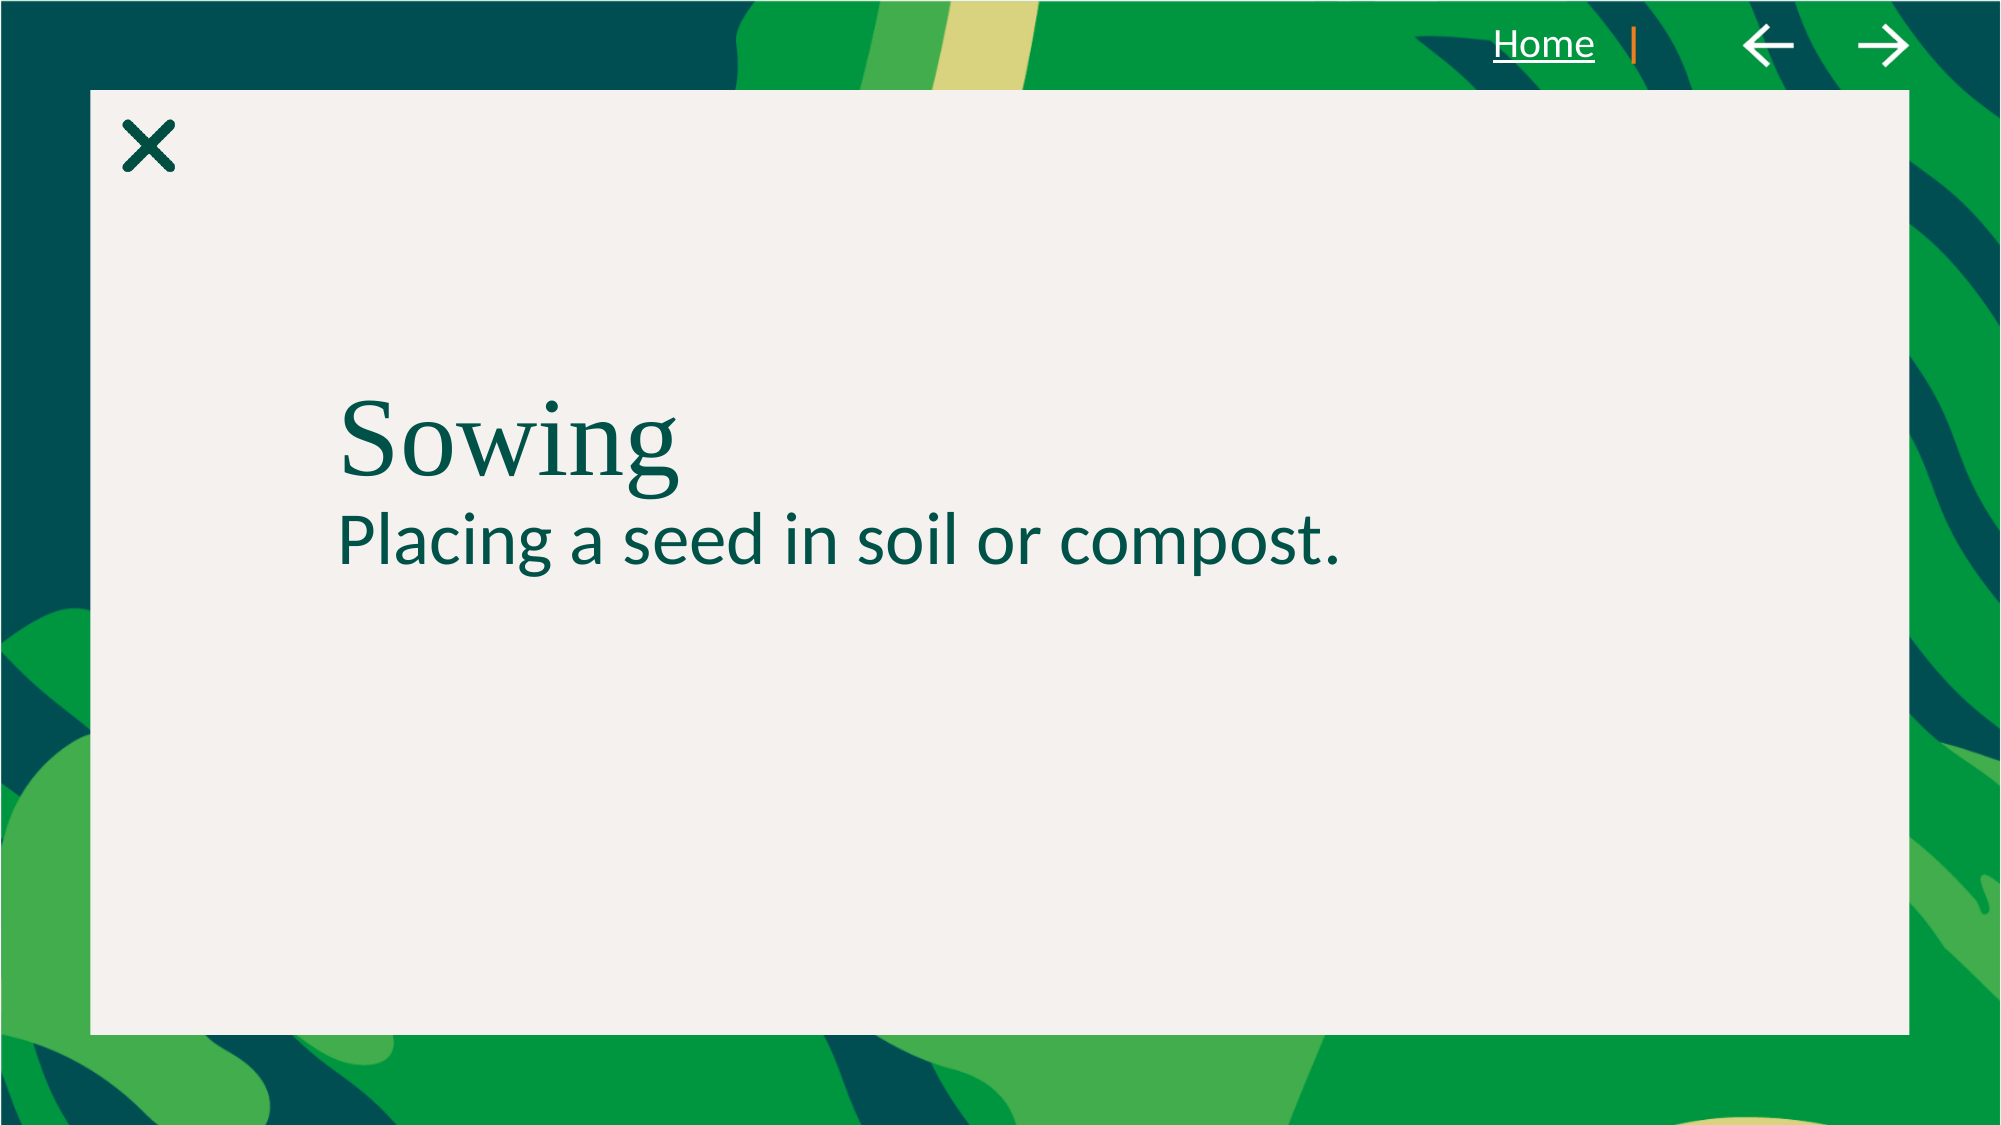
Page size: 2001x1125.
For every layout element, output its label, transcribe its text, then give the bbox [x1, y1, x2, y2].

text_box [1563, 89, 1911, 1036]
picture [3, 0, 2001, 1125]
text_box [89, 89, 437, 1036]
title Sowing Placing a seed in soil or compost. [322, 98, 437, 589]
text_box Home | [1563, 25, 1682, 74]
